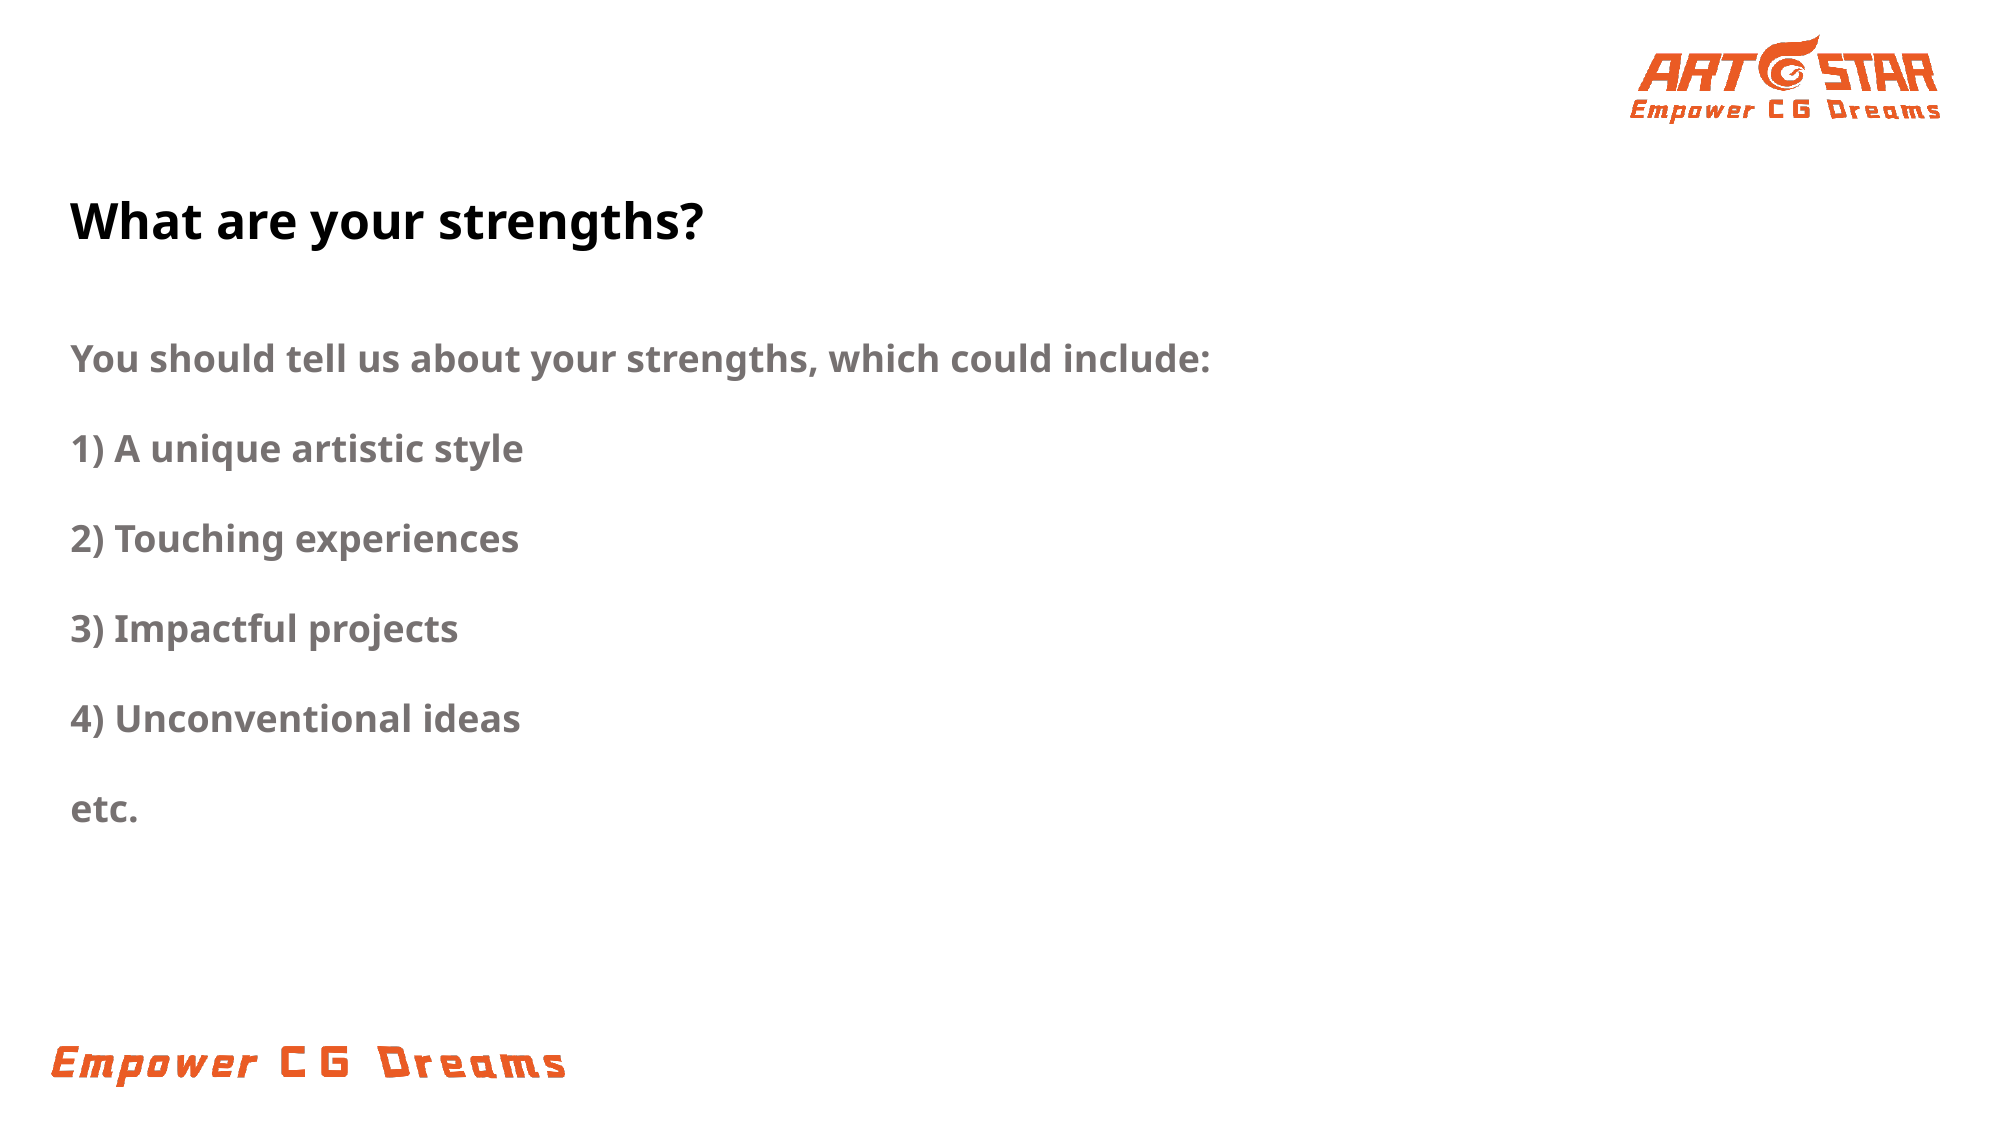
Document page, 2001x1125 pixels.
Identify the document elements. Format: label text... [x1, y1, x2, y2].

picture [1630, 34, 1940, 124]
picture [51, 1039, 565, 1087]
text_box What are your strengths? [55, 182, 1026, 258]
text_box You should tell us about your strengths, which could include: 1) A unique artistic style 2) Touching experiences 3) Impactful projects 4) Unconventional ideas etc. [55, 327, 1316, 838]
